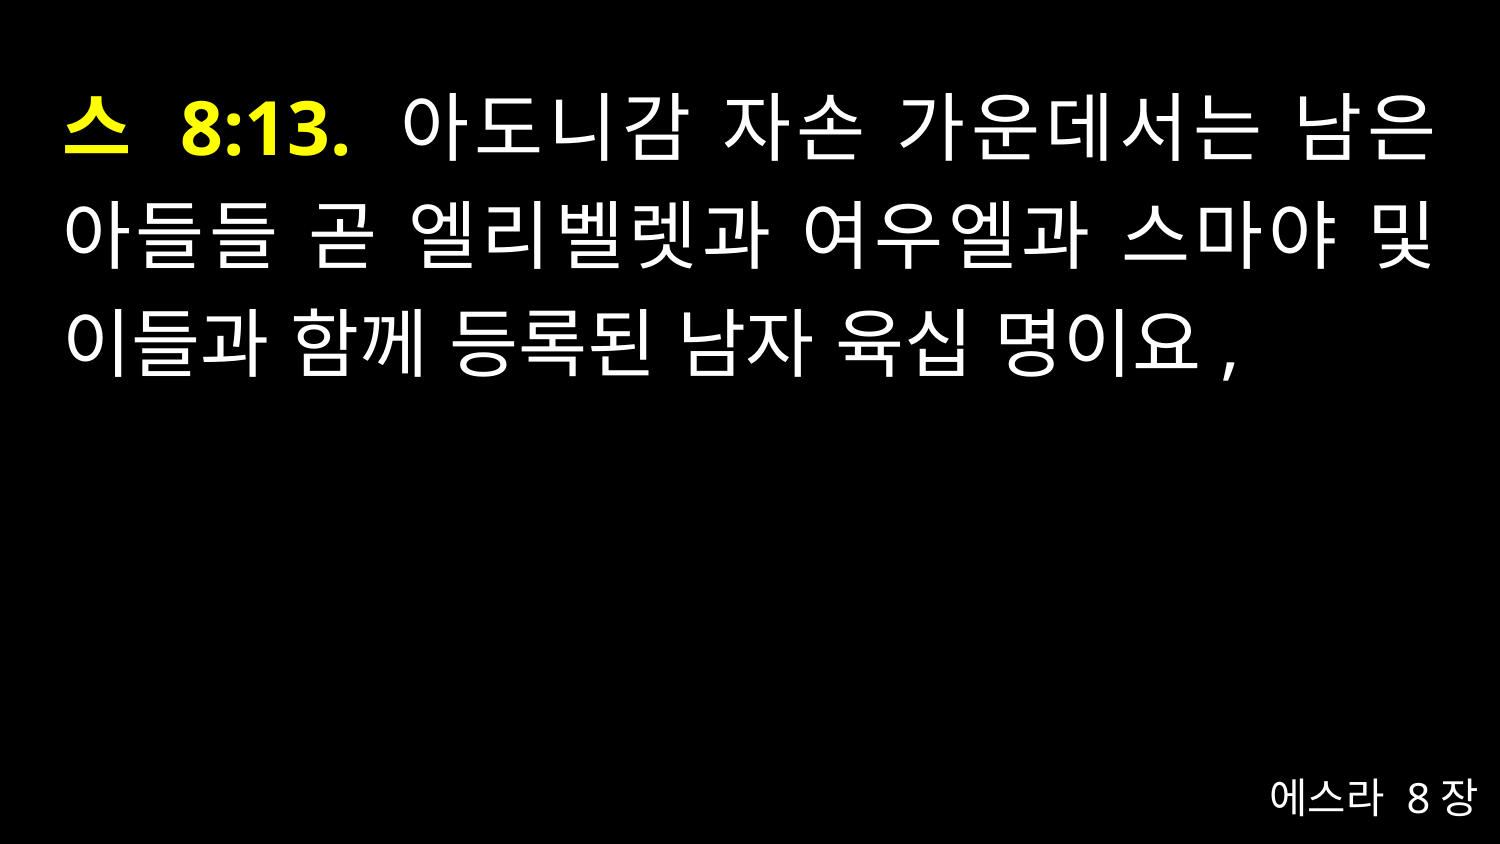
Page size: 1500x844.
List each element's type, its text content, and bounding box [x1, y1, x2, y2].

title 스 8:13. 아도니감 자손 가운데서는 남은 아들들 곧 엘리벨렛과 여우엘과 스마야 및 이들과 함께 등록된 남자 육십 명이요, [0, 0, 1500, 844]
subtitle 에스라 8장 [916, 770, 1500, 844]
